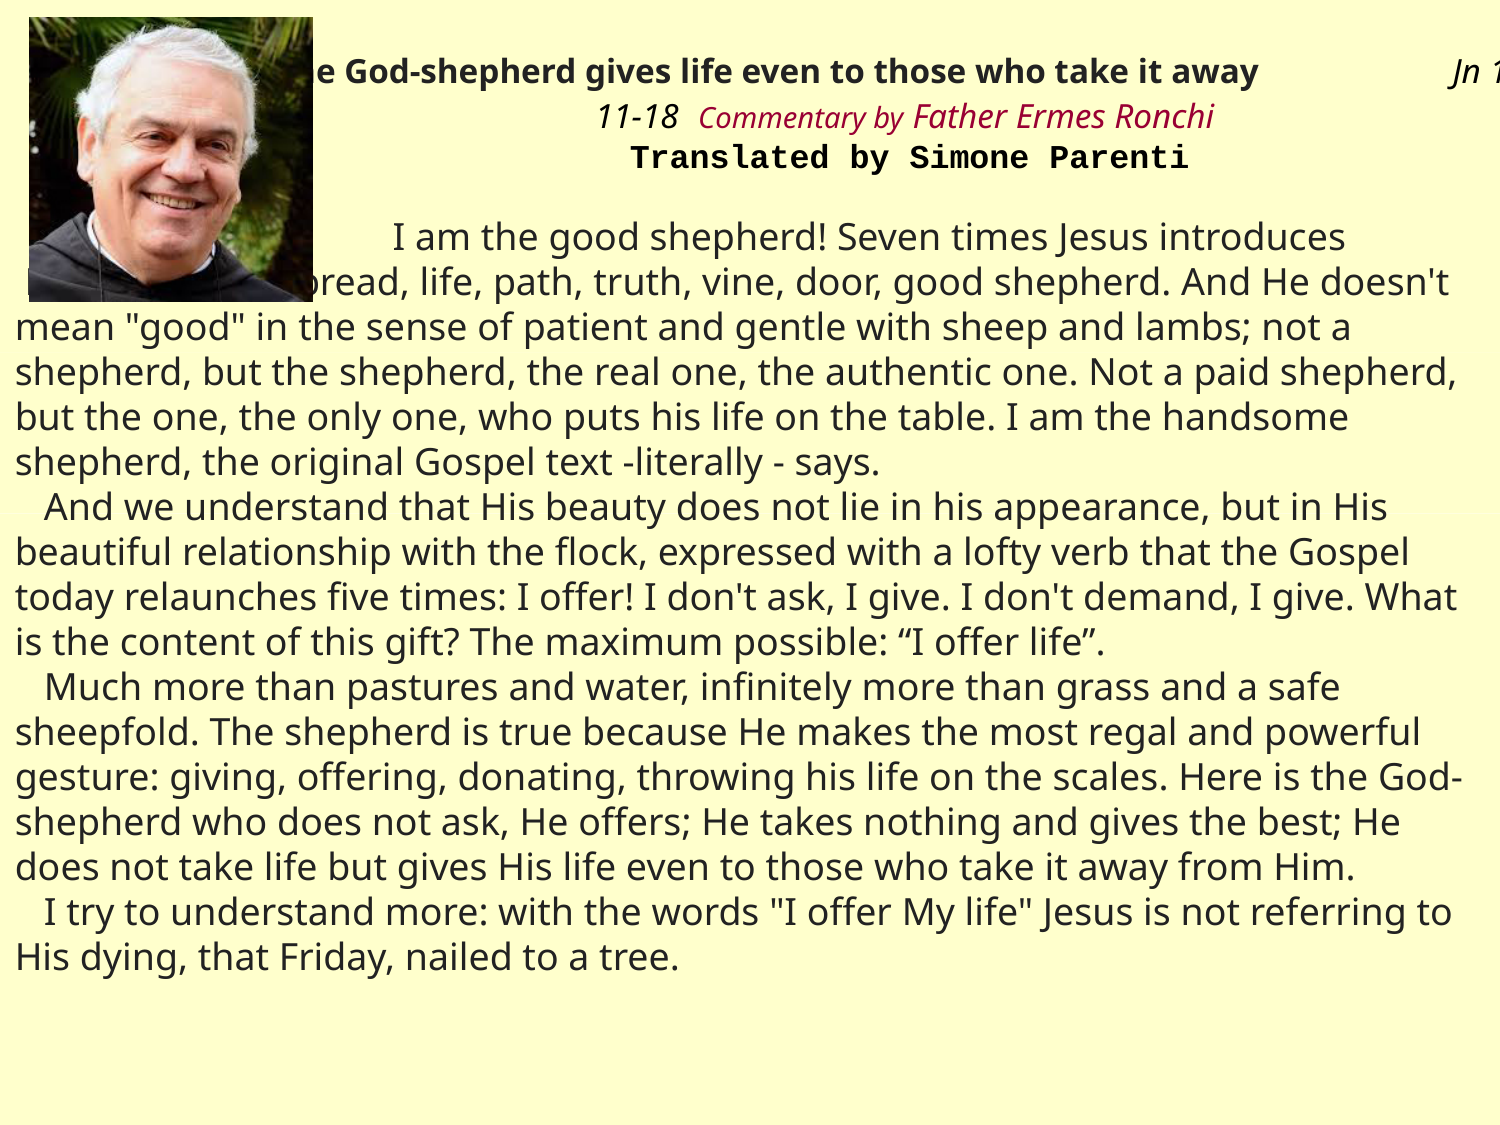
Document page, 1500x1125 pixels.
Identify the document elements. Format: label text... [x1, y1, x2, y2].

text_box I am the good shepherd! Seven times Jesus introduces Himself: "I am" bread, life, path, truth, vine, door, good shepherd. And He doesn't mean "good" in the sense of patient and gentle with sheep and lambs; not a shepherd, but the shepherd, the real one, the authentic one. Not a paid shepherd, but the one, the only one, who puts his life on the table. I am the handsome shepherd, the original Gospel text -literally - says. And we understand that His beauty does not lie in his appearance, but in His beautiful relationship with the flock, expressed with a lofty verb that the Gospel today relaunches five times: I offer! I don't ask, I give. I don't demand, I give. What is the content of this gift? The maximum possible: “I offer life”. Much more than pastures and water, infinitely more than grass and a safe sheepfold. The shepherd is true because He makes the most regal and powerful gesture: giving, offering, donating, throwing his life on the scales. Here is the God-shepherd who does not ask, He offers; He takes nothing and gives the best; He does not take life but gives His life even to those who take it away from Him. I try to understand more: with the words "I offer My life" Jesus is not referring to His dying, that Friday, nailed to a tree. [0, 205, 1500, 986]
picture [29, 17, 313, 302]
text_box The God-shepherd gives life even to those who take it away Jn 10: 11-18 Commentary by Father Ermes Ronchi Translated by Simone Parenti [313, 43, 1500, 205]
